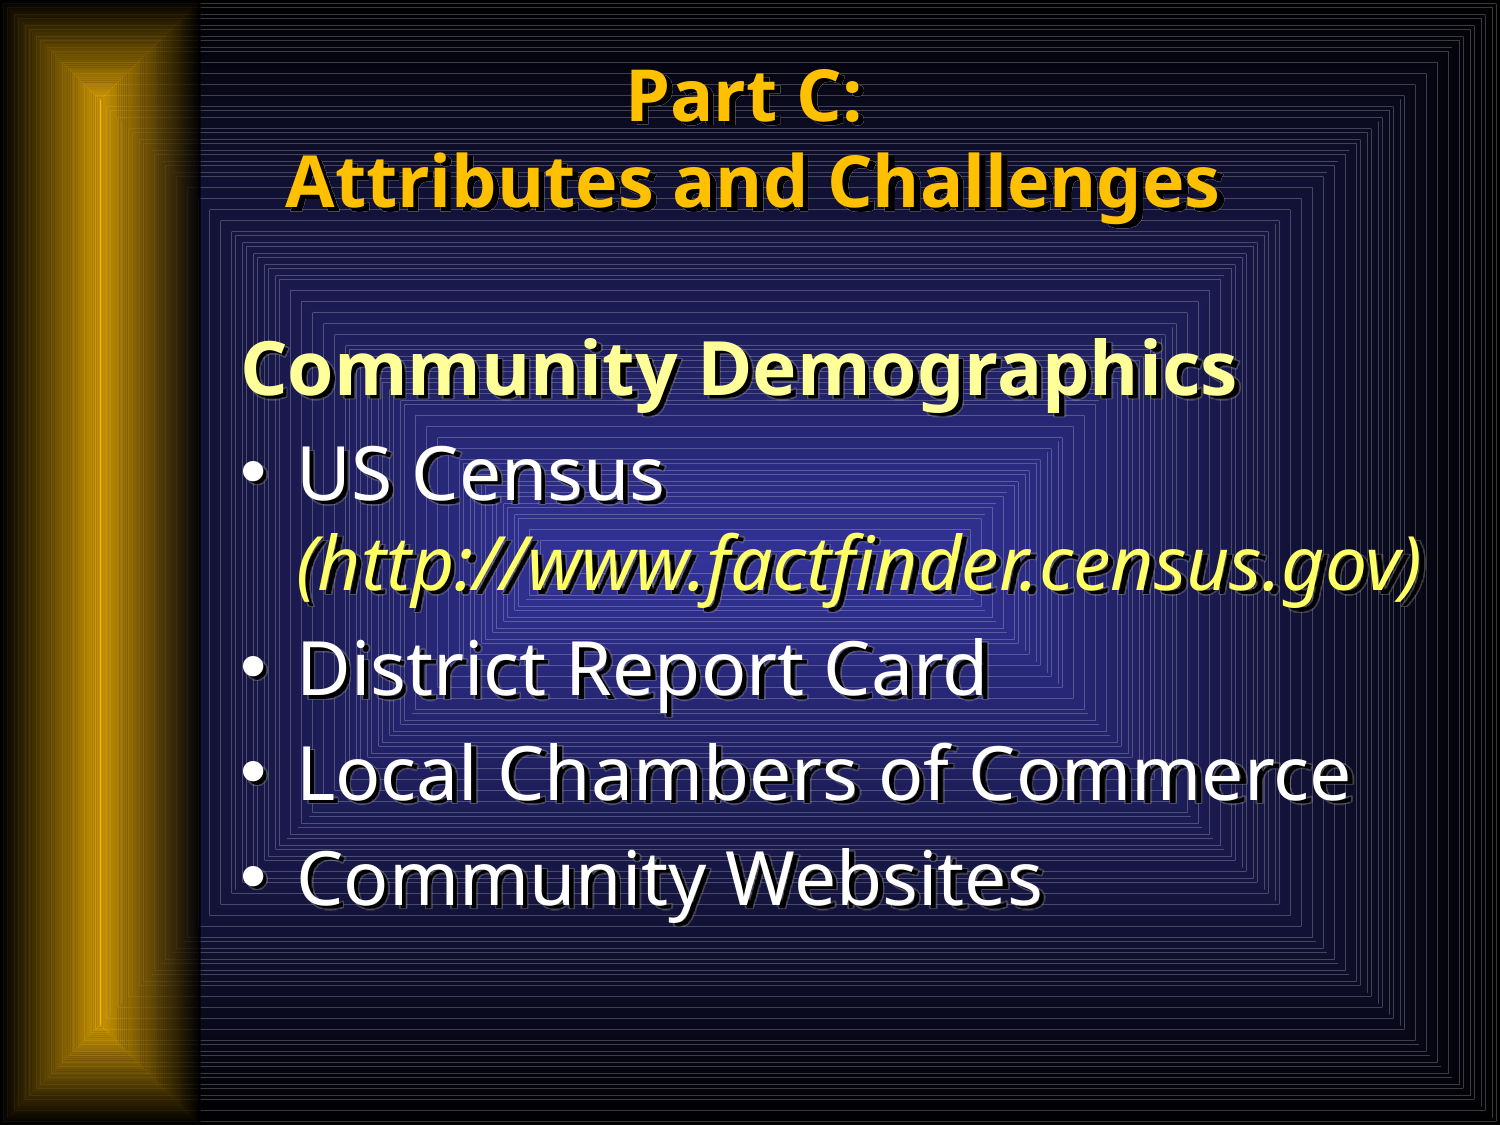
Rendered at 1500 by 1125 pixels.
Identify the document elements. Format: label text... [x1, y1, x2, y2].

title Part C: Attributes and Challenges [74, 41, 1426, 230]
list Community Demographics US Census (http://www.factfinder.census.gov) District Report Card Local Chambers of Commerce Community Websites [224, 312, 1500, 1063]
